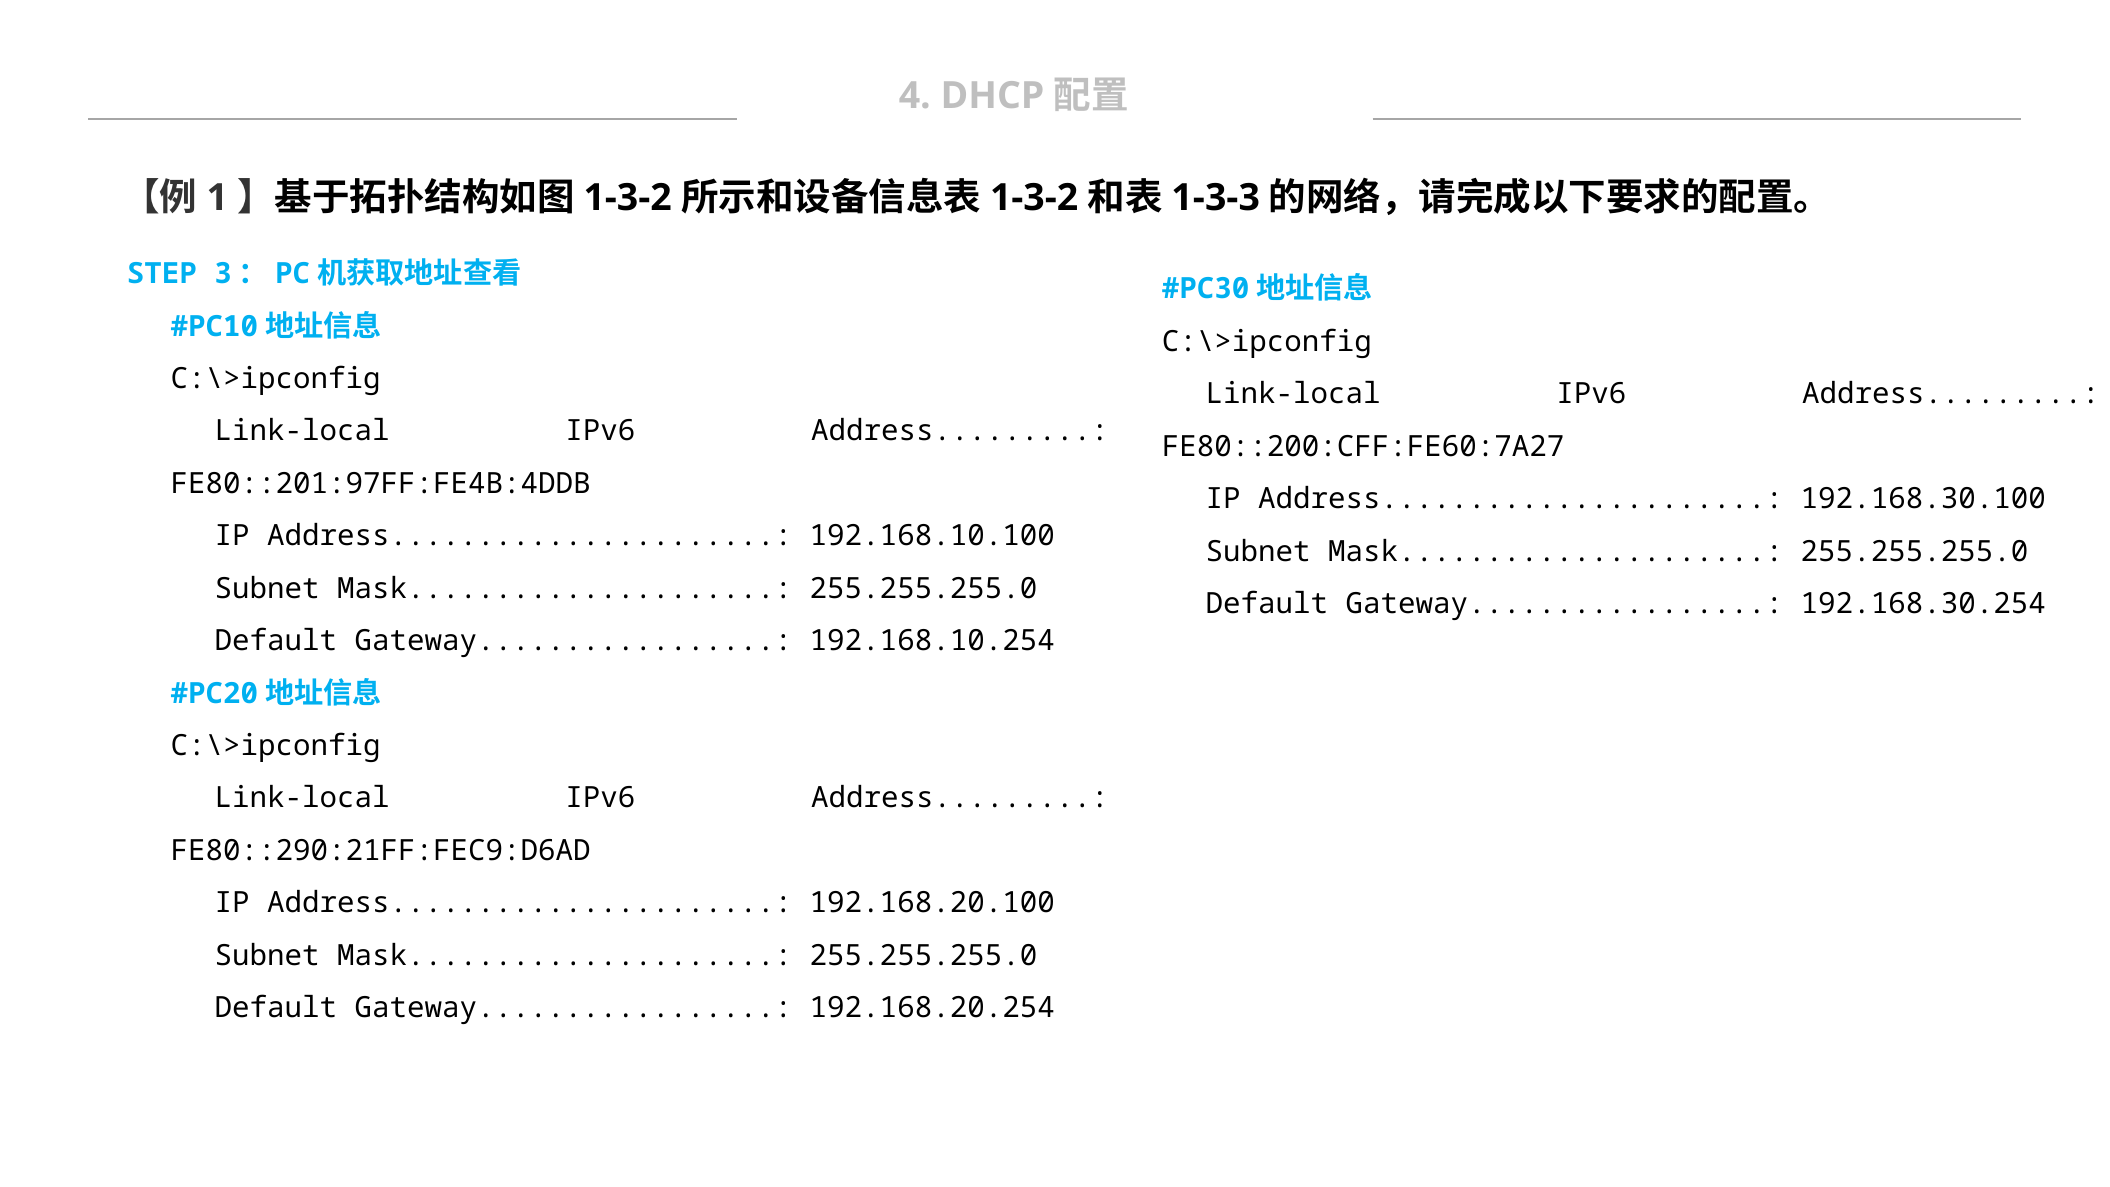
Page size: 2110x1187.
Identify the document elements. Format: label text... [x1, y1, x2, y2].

text_box 4. DHCP配置 [689, 71, 1338, 117]
text_box #PC30地址信息 C:\>ipconfig Link-local IPv6 Address.........: FE80::200:CFF:FE60:7A27 IP Address......................: 192.168.30.100 Subnet Mask.....................: 255.255.255.0 Default Gateway.................: 192.168.30.254 [1059, 245, 2110, 627]
text_box 【例1】基于拓扑结构如图1-3-2所示和设备信息表1-3-2和表1-3-3的网络，请完成以下要求的配置。 [107, 142, 1962, 225]
text_box STEP 3：PC机获取地址查看 #PC10地址信息 C:\>ipconfig Link-local IPv6 Address.........: FE80::201:97FF:FE4B:4DDB IP Address......................: 192.168.10.100 Subnet Mask.....................: 255.255.255.0 Default Gateway.................: 192.168.10.254 #PC20地址信息 C:\>ipconfig Link-local IPv6 Address.........: FE80::290:21FF:FEC9:D6AD IP Address......................: 192.168.20.100 Subnet Mask.....................: 255.255.255.0 Default Gateway.................: 192.168.20.254 [68, 229, 1124, 1031]
